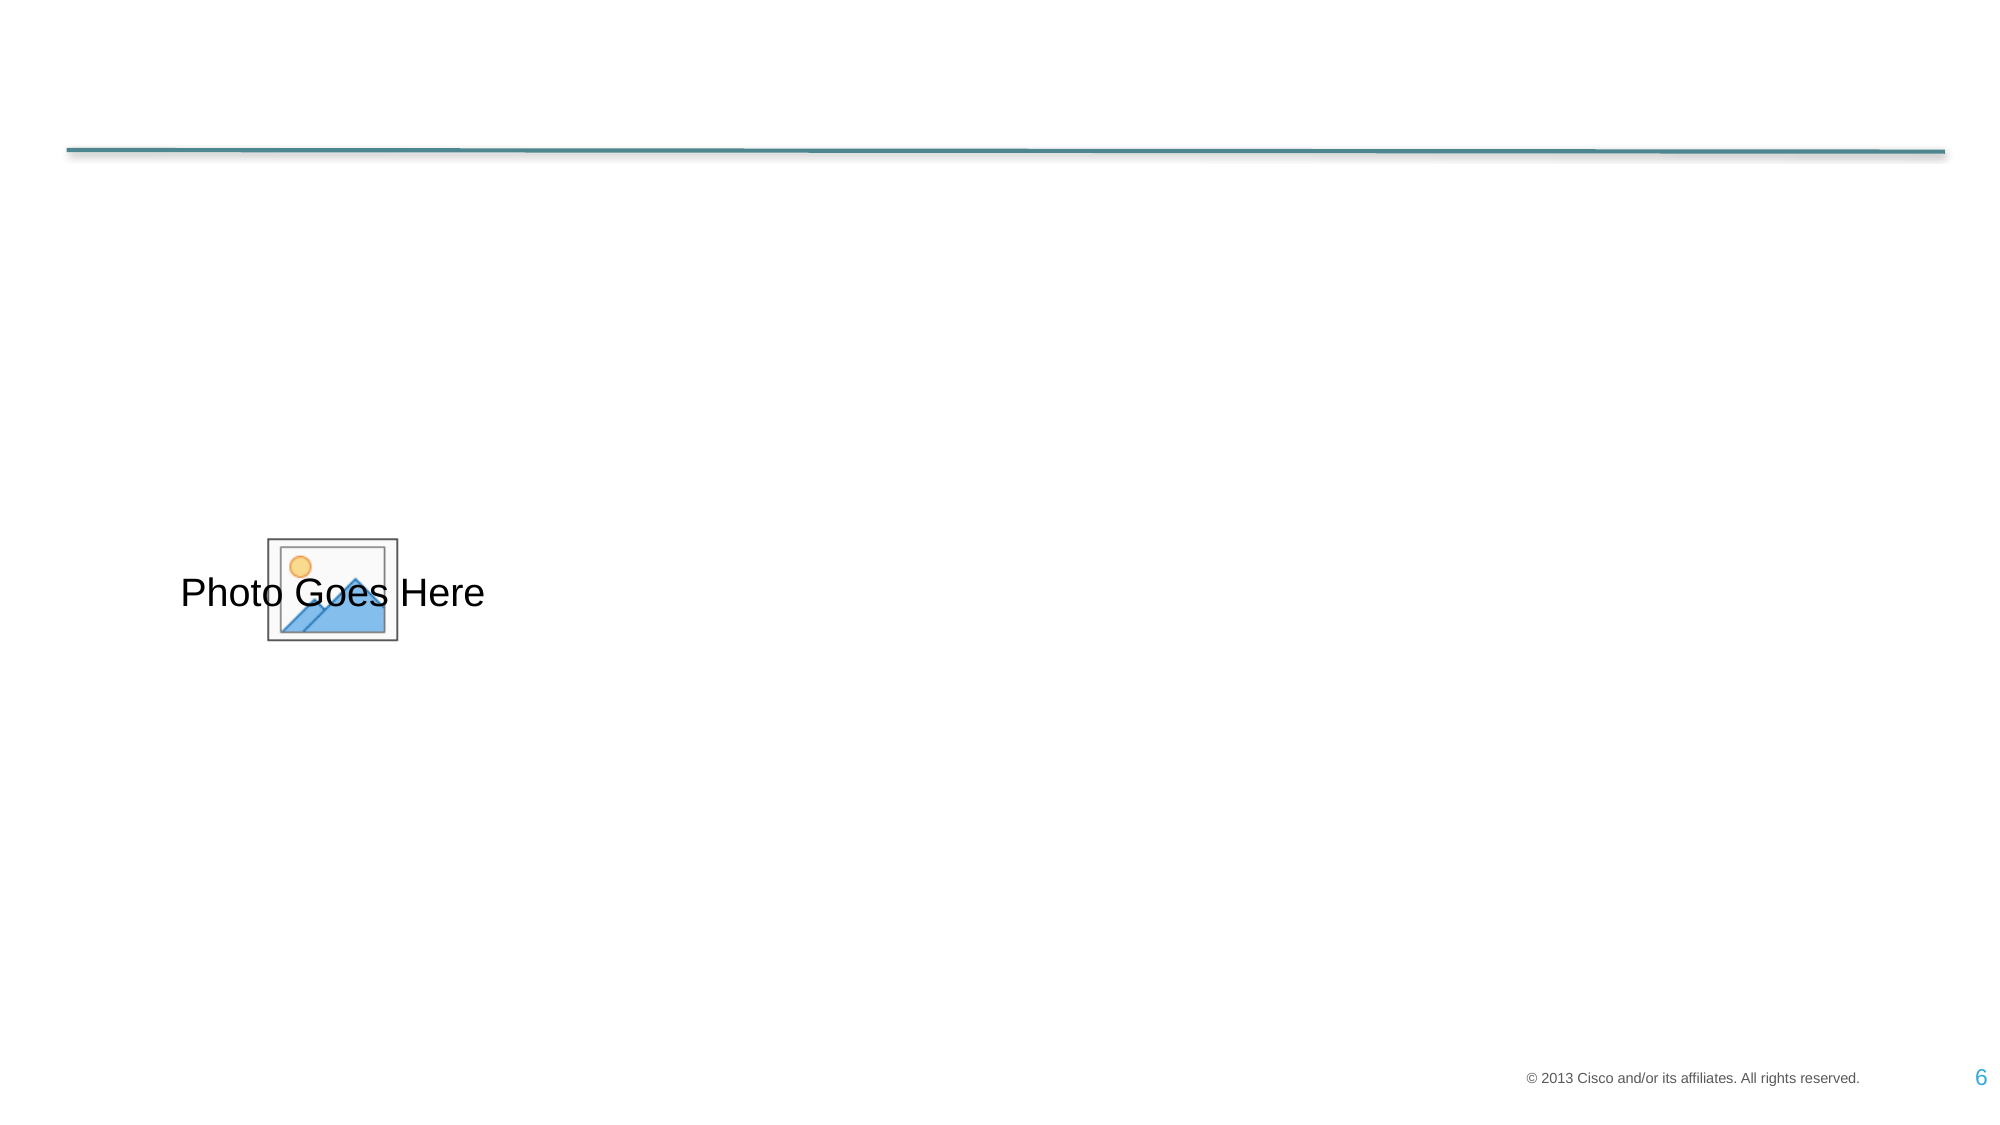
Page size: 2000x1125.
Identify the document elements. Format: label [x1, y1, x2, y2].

picture [0, 187, 667, 994]
